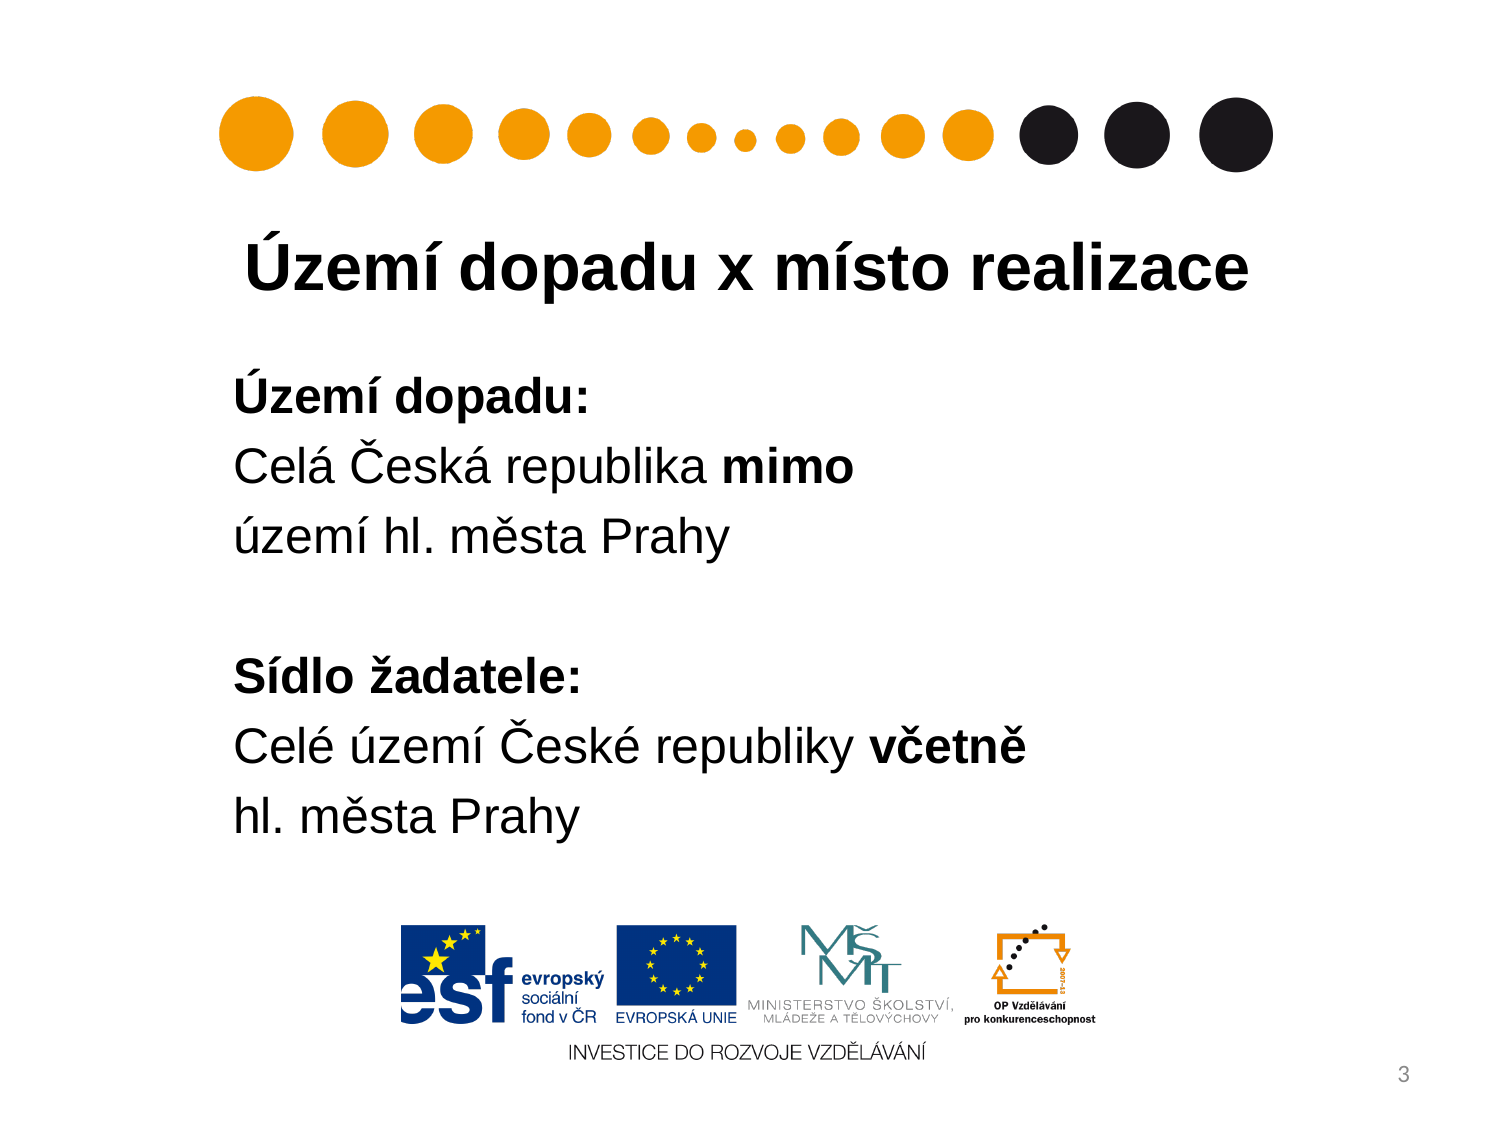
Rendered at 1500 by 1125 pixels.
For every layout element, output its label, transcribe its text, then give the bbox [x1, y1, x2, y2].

title Území dopadu x místo realizace [217, 206, 1278, 321]
picture [215, 93, 1275, 176]
slide_number 3 [1074, 1042, 1425, 1103]
picture [399, 922, 1100, 1061]
list Území dopadu: Celá Česká republika mimo území hl. města Prahy Sídlo žadatele: Celé území České republiky včetně hl. města Prahy [217, 356, 1278, 878]
